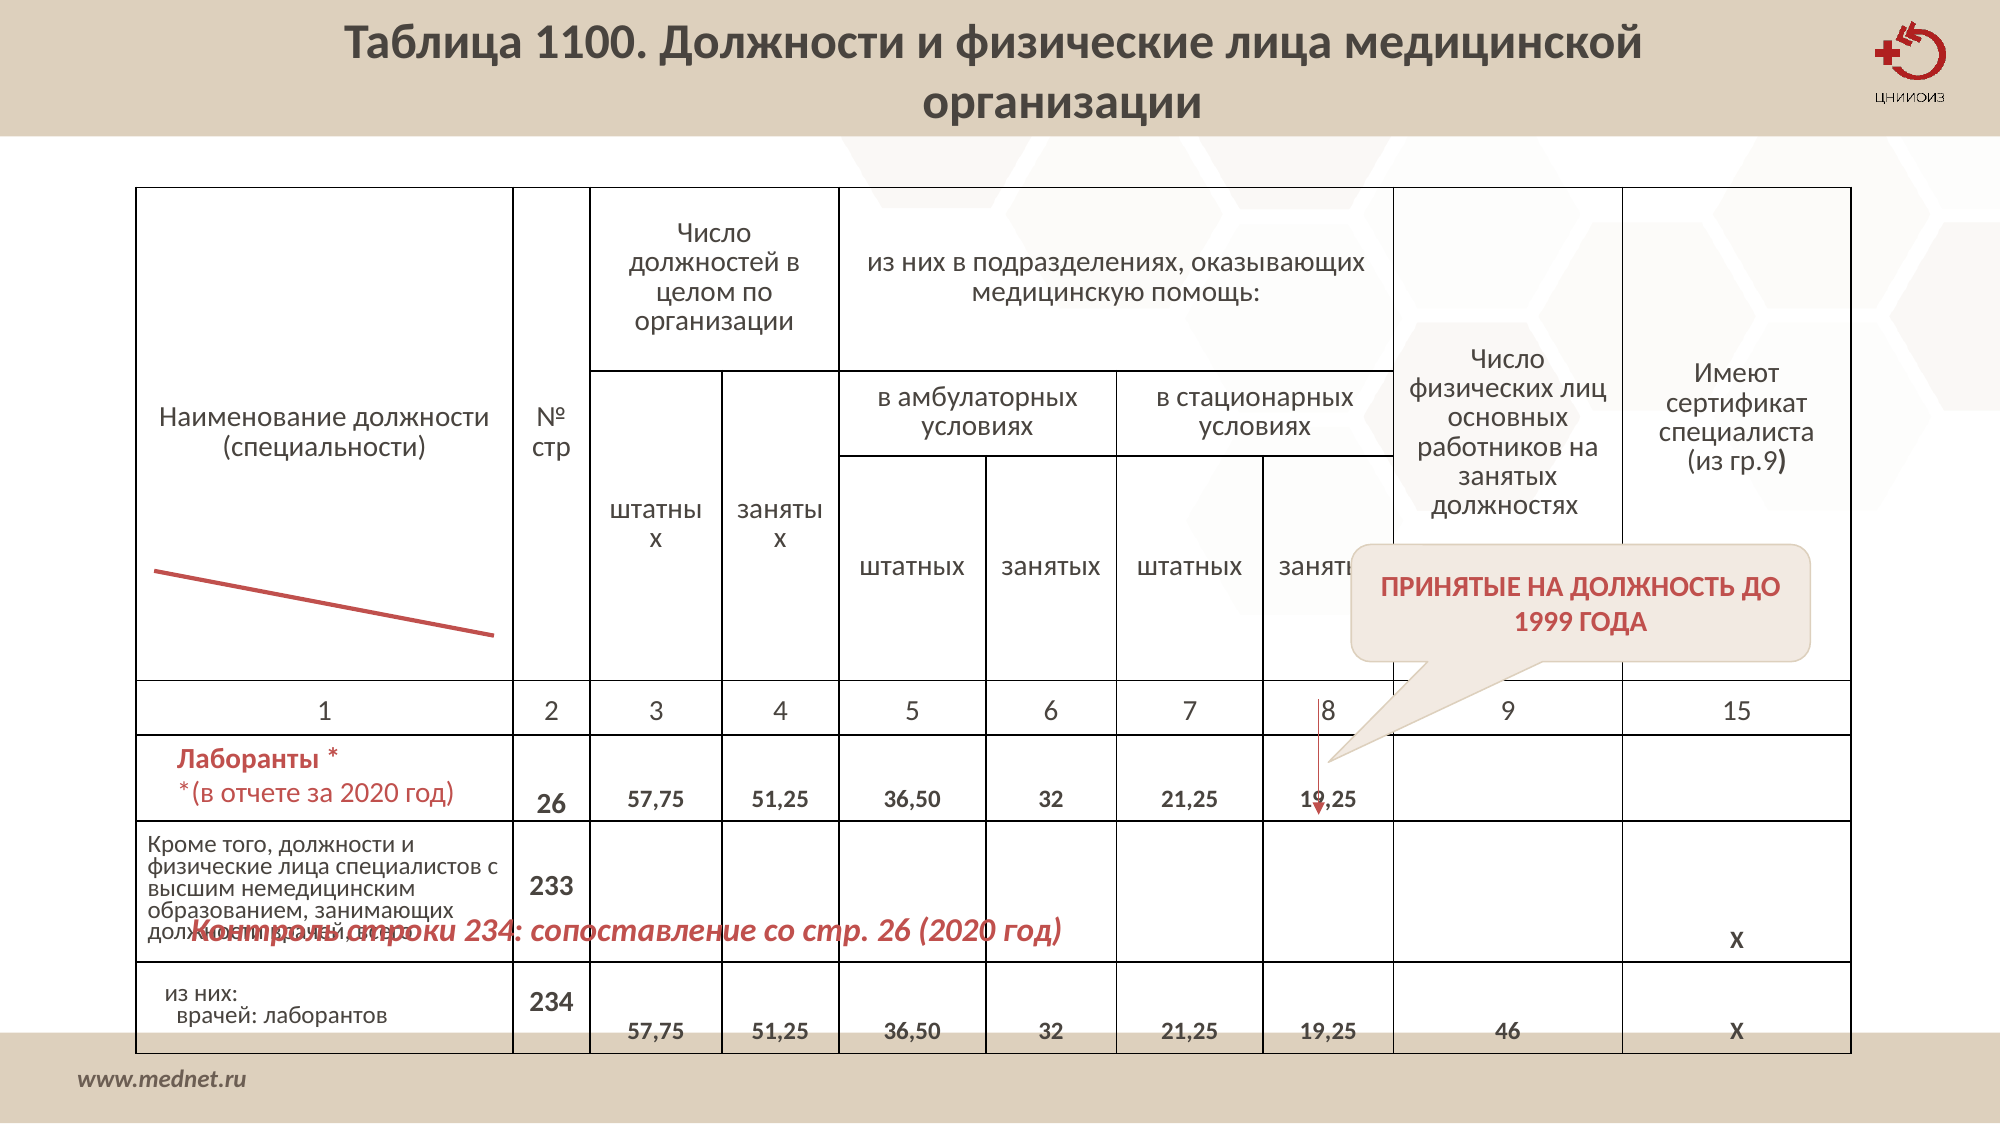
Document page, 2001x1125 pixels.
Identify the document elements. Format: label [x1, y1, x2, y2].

picture [0, 2, 2000, 1125]
text_box [154, 570, 495, 636]
